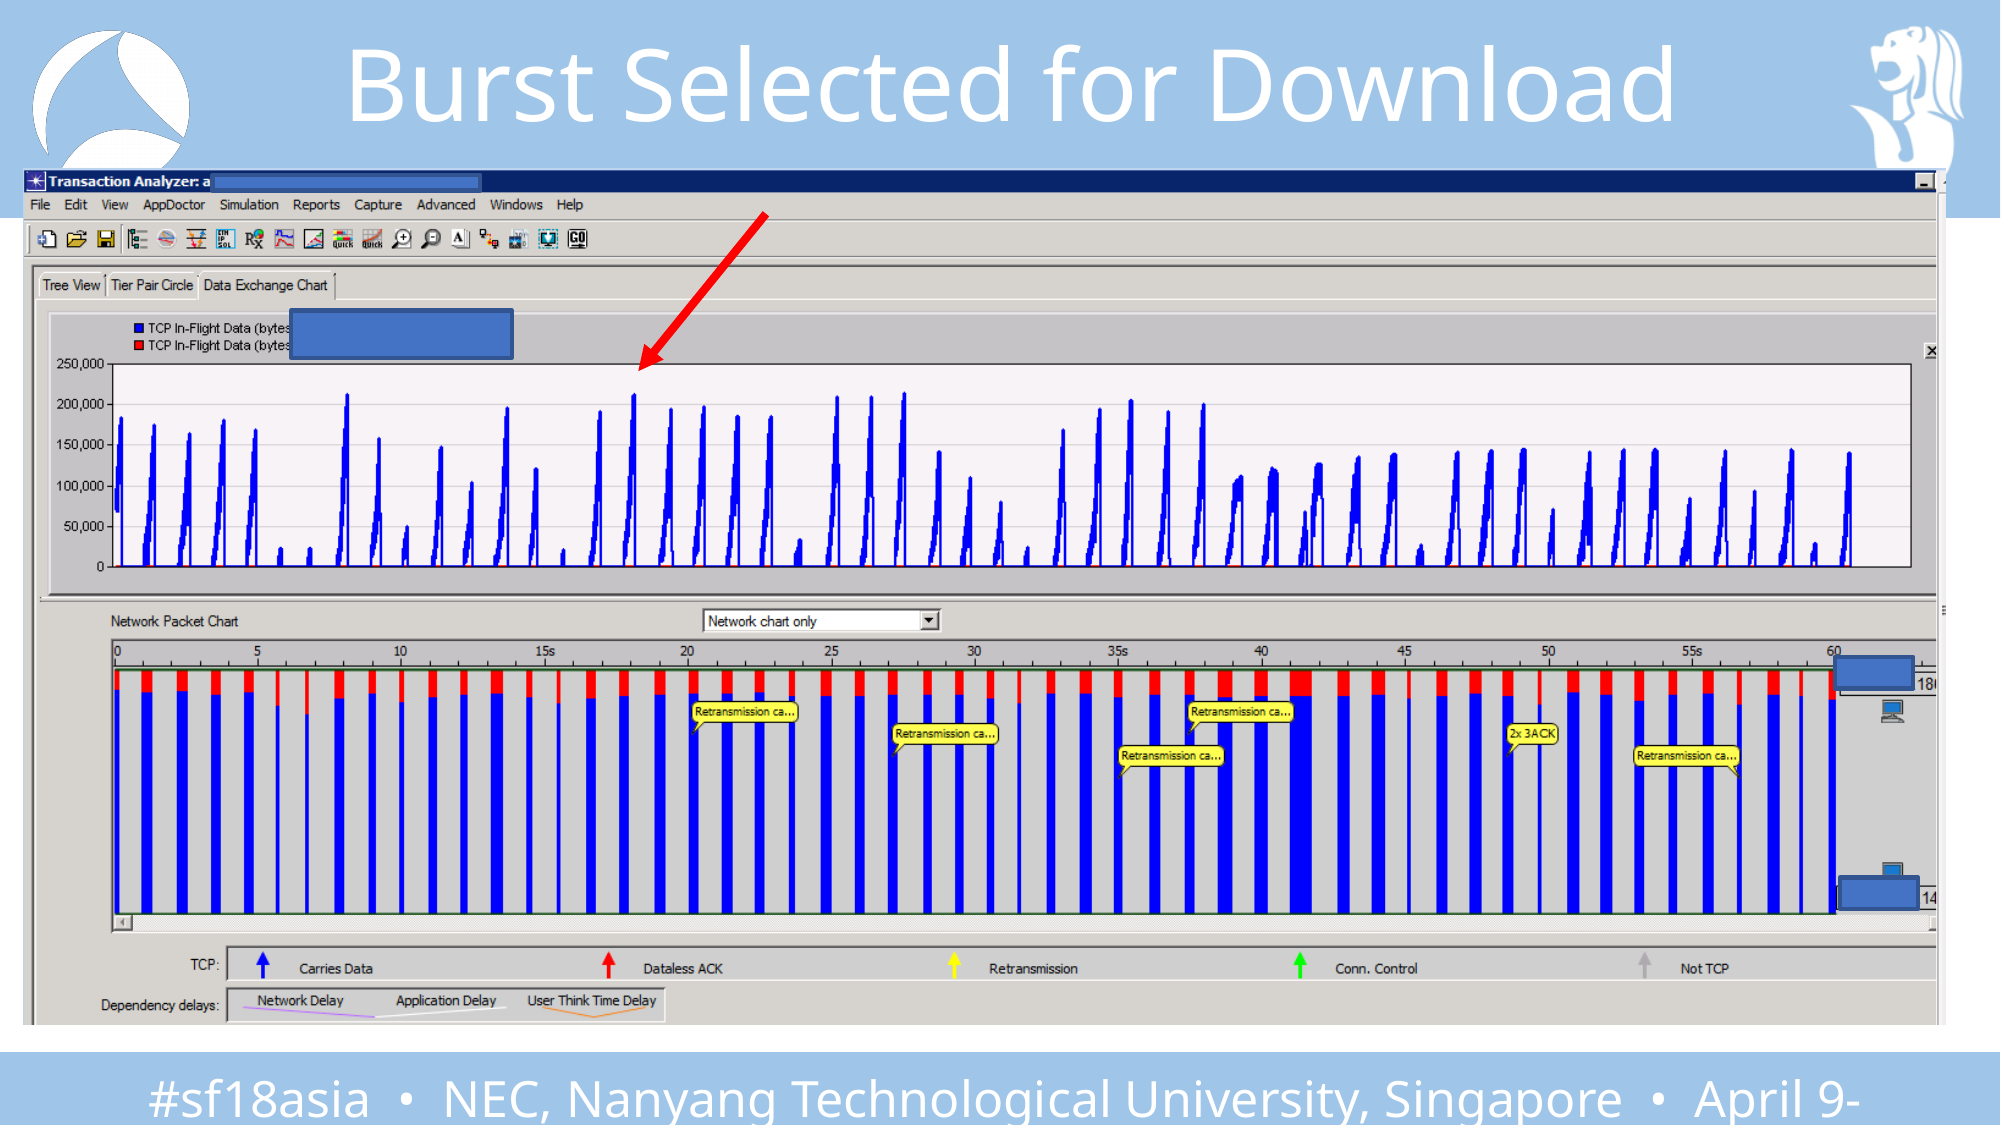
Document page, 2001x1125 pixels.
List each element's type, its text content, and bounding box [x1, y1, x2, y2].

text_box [638, 213, 767, 372]
picture [23, 155, 1964, 1026]
title Burst Selected for Download [31, 24, 1994, 155]
